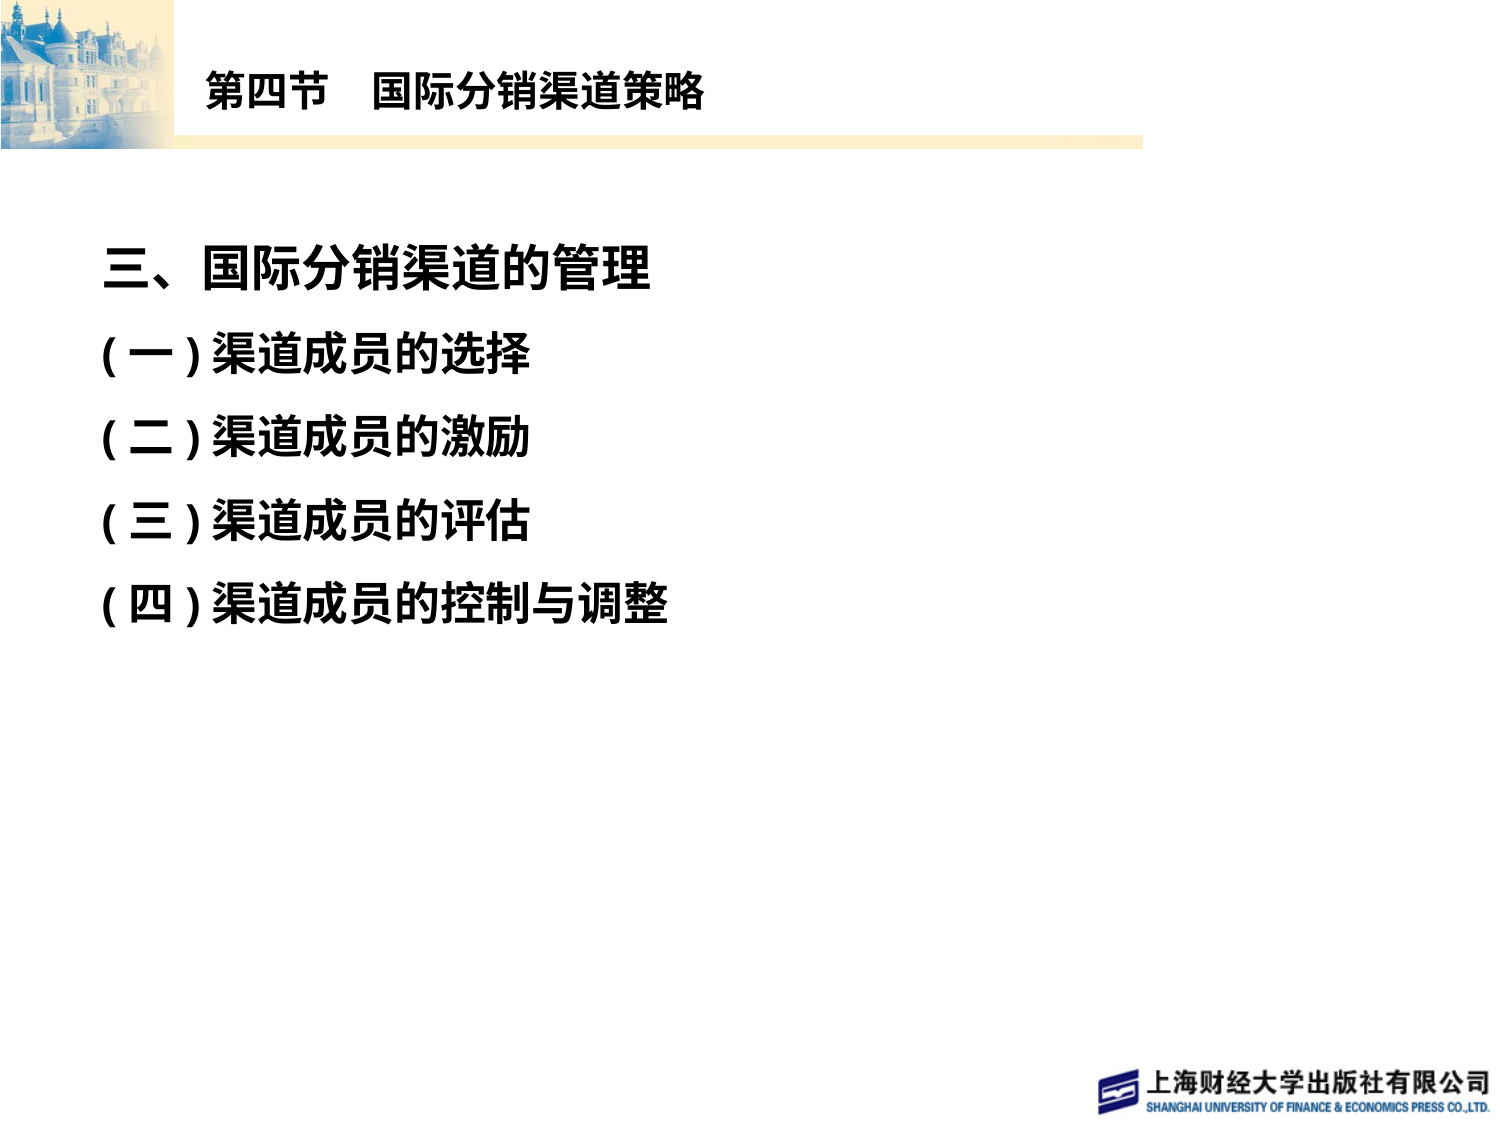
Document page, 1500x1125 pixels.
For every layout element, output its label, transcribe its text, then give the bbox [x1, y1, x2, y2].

picture [0, 0, 1143, 149]
picture [1097, 1065, 1494, 1120]
title 第四节 国际分销渠道策略 [189, 36, 1262, 143]
list 三、国际分销渠道的管理 (一)渠道成员的选择 (二)渠道成员的激励 (三)渠道成员的评估 (四)渠道成员的控制与调整 [86, 207, 1425, 1071]
